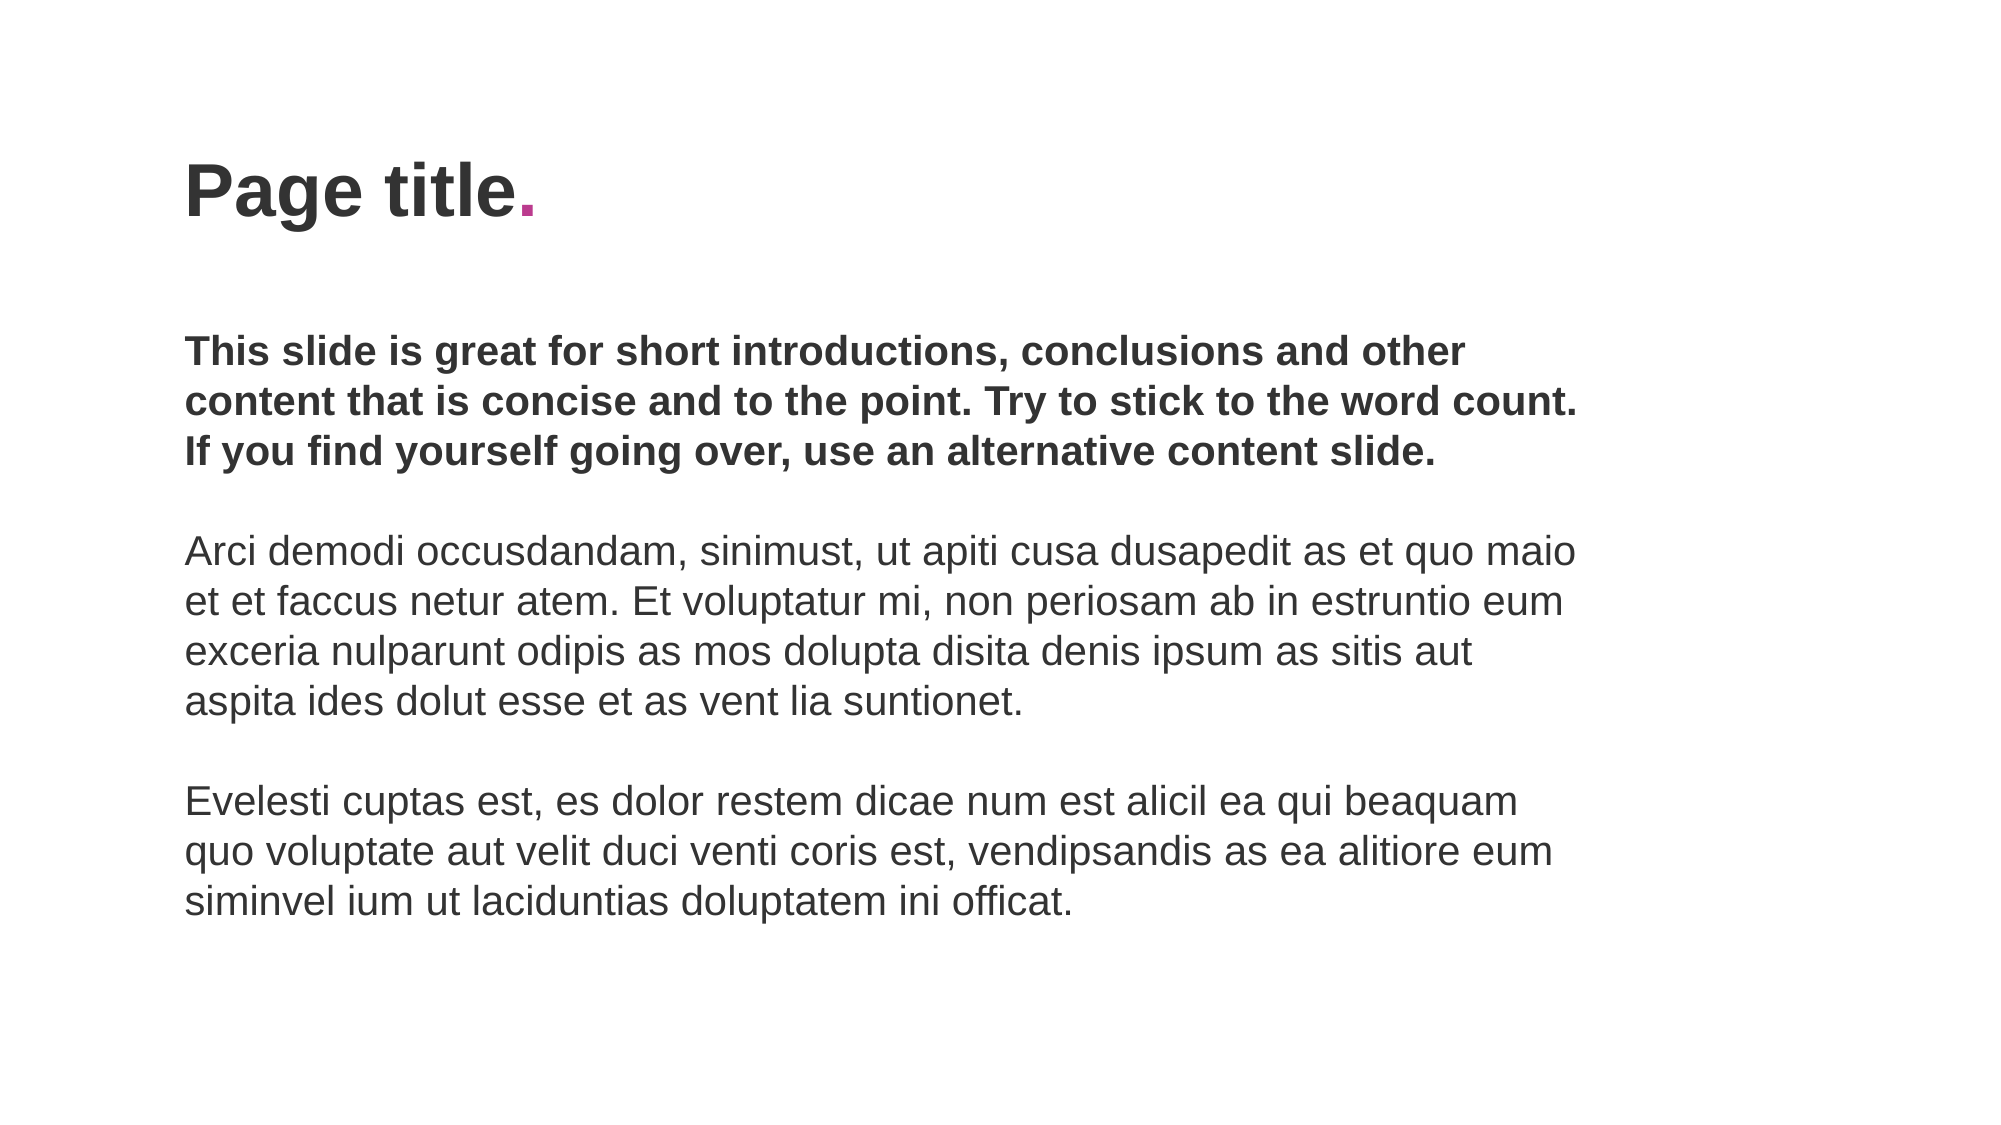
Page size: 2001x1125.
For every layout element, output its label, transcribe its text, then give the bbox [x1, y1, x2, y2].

text_box Page title. [169, 133, 1583, 239]
text_box This slide is great for short introductions, conclusions and other content that is concise and to the point. Try to stick to the word count. If you find yourself going over, use an alternative content slide. Arci demodi occusdandam, sinimust, ut apiti cusa dusapedit as et quo maio et et faccus netur atem. Et voluptatur mi, non periosam ab in estruntio eum exceria nulparunt odipis as mos dolupta disita denis ipsum as sitis aut aspita ides dolut esse et as vent lia suntionet. Evelesti cuptas est, es dolor restem dicae num est alicil ea qui beaquam quo voluptate aut velit duci venti coris est, vendipsandis as ea alitiore eum siminvel ium ut laciduntias doluptatem ini officat. [169, 316, 1608, 932]
